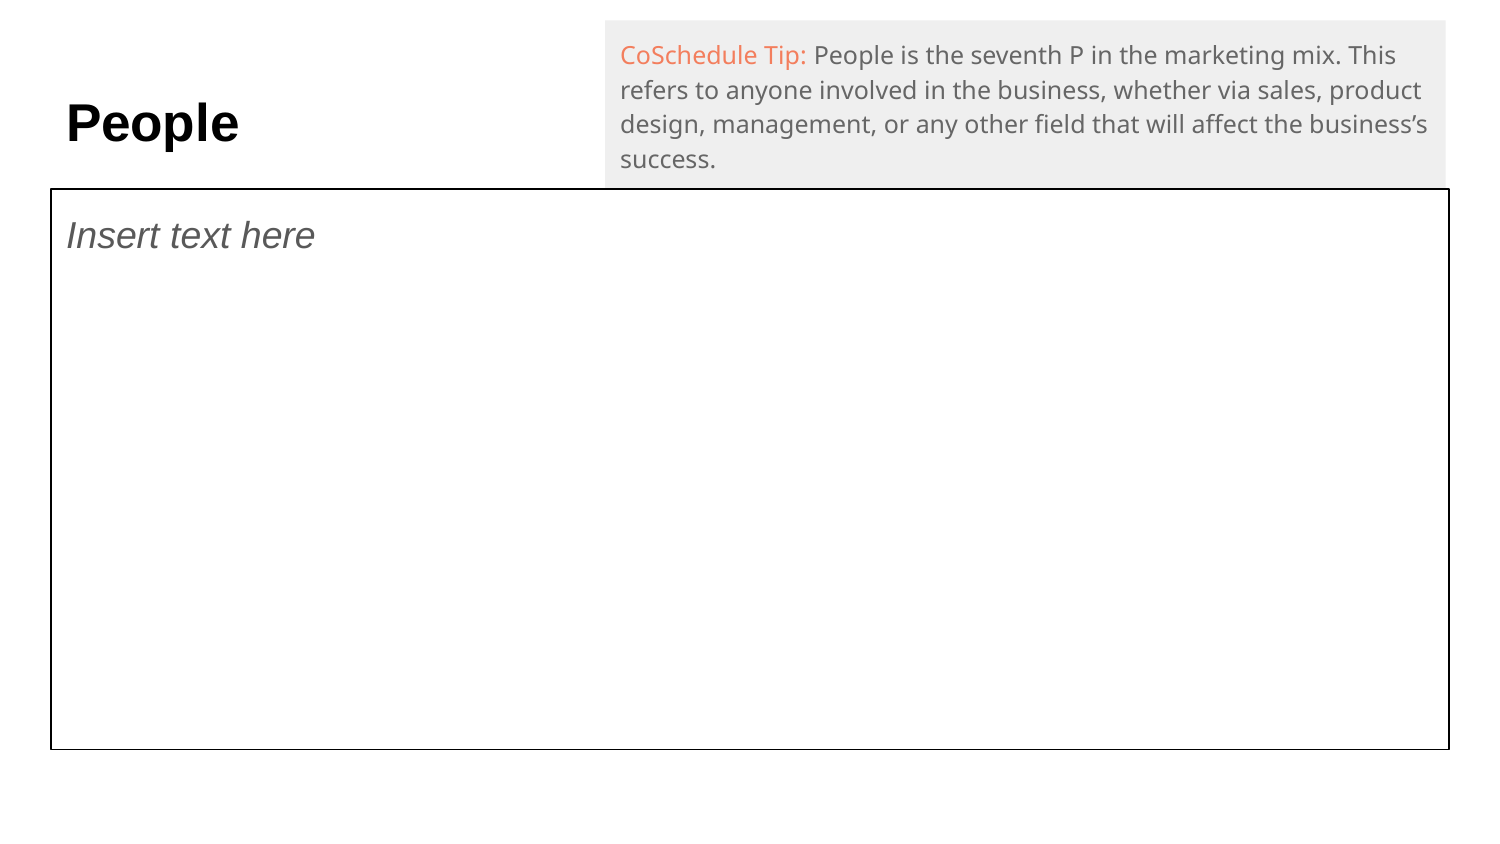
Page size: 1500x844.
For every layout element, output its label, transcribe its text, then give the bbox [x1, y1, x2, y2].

title People [51, 72, 605, 167]
text_box CoSchedule Tip: People is the seventh P in the marketing mix. This refers to anyone involved in the business, whether via sales, product design, management, or any other field that will affect the business’s success. [605, 20, 1446, 188]
list Insert text here [51, 189, 1449, 750]
